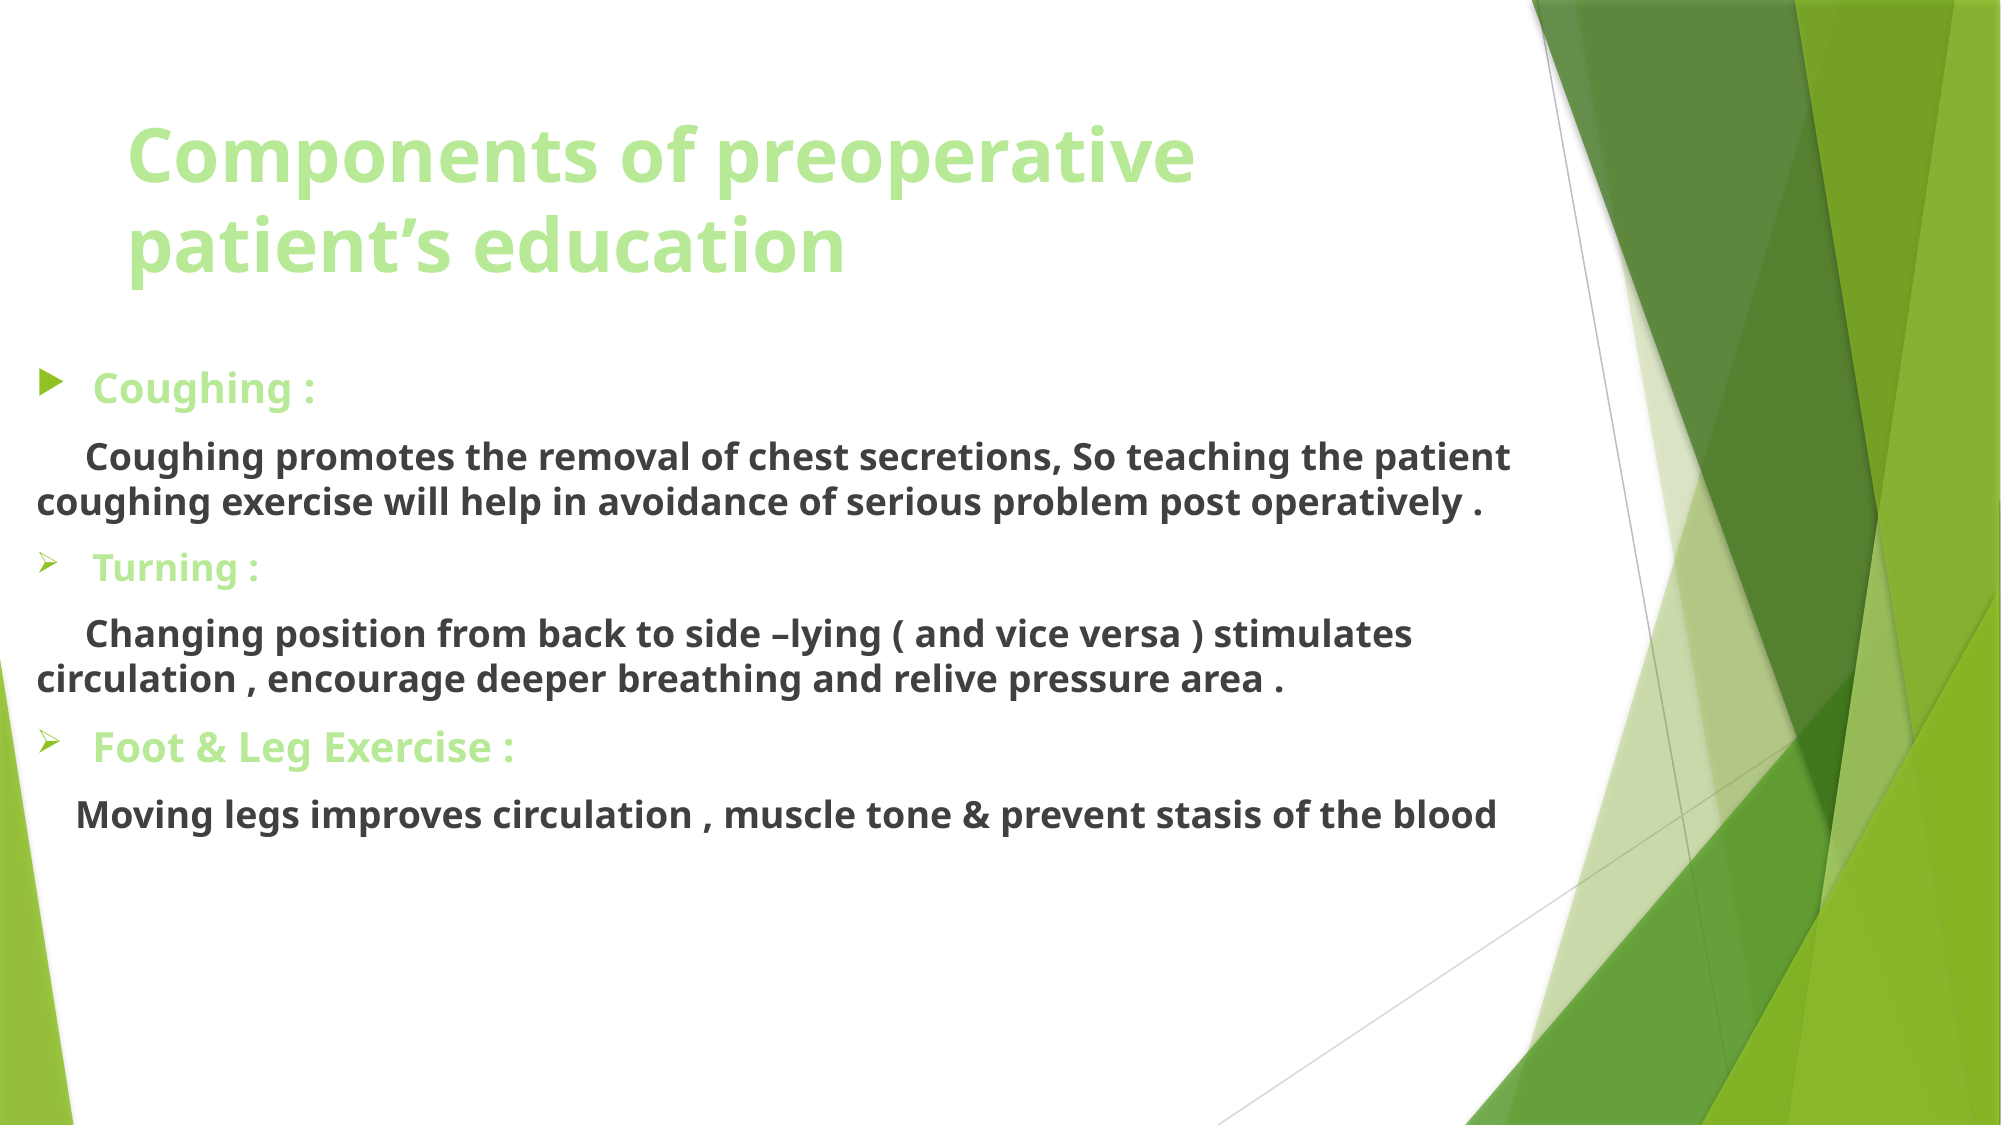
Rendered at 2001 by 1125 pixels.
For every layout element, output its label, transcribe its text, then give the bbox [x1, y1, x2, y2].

title Components of preoperative patient’s education [111, 99, 1522, 317]
list Coughing : Coughing promotes the removal of chest secretions, So teaching the patient coughing exercise will help in avoidance of serious problem post operatively . Turning : Changing position from back to side –lying ( and vice versa ) stimulates circulation , encourage deeper breathing and relive pressure area . Foot & Leg Exercise : Moving legs improves circulation , muscle tone & prevent stasis of the blood [21, 354, 1631, 1125]
